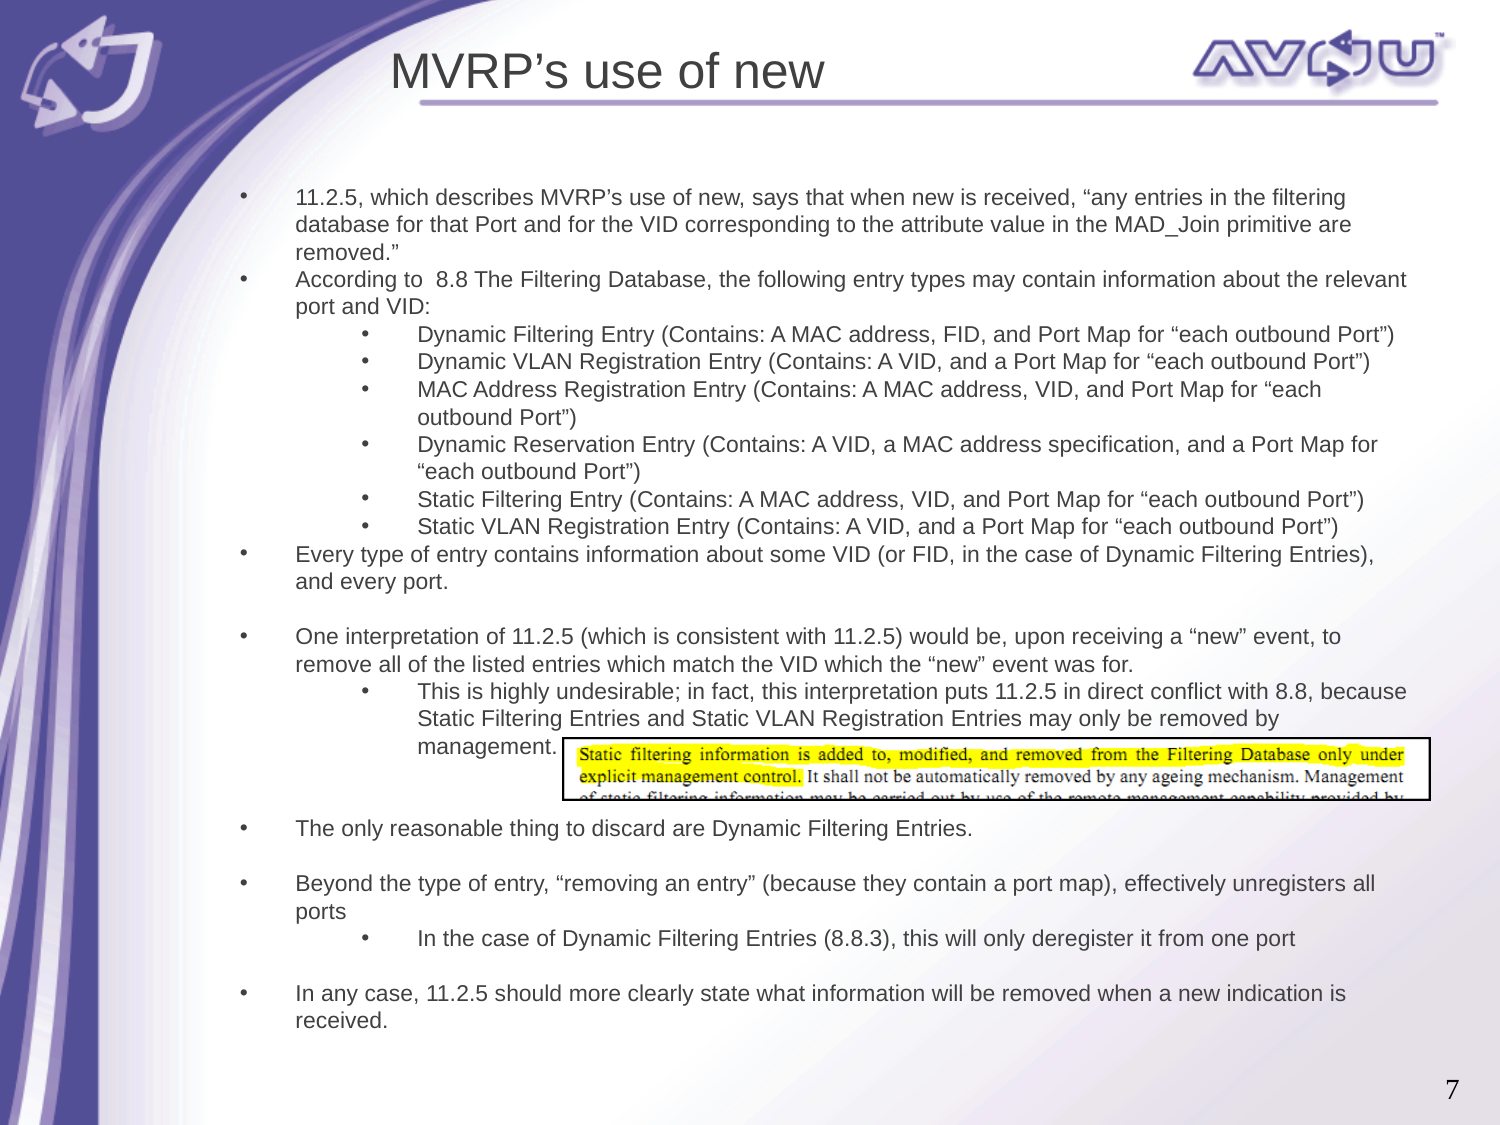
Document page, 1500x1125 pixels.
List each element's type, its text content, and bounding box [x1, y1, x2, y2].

text_box 11.2.5, which describes MVRP’s use of new, says that when new is received, “any entries in the filtering database for that Port and for the VID corresponding to the attribute value in the MAD_Join primitive are removed.” According to 8.8 The Filtering Database, the following entry types may contain information about the relevant port and VID: Dynamic Filtering Entry (Contains: A MAC address, FID, and Port Map for “each outbound Port”) Dynamic VLAN Registration Entry (Contains: A VID, and a Port Map for “each outbound Port”) MAC Address Registration Entry (Contains: A MAC address, VID, and Port Map for “each outbound Port”) Dynamic Reservation Entry (Contains: A VID, a MAC address specification, and a Port Map for “each outbound Port”) Static Filtering Entry (Contains: A MAC address, VID, and Port Map for “each outbound Port”) Static VLAN Registration Entry (Contains: A VID, and a Port Map for “each outbound Port”) Every type of entry contains information about some VID (or FID, in the case of Dynamic Filtering Entries), and every port. One interpretation of 11.2.5 (which is consistent with 11.2.5) would be, upon receiving a “new” event, to remove all of the listed entries which match the VID which the “new” event was for. This is highly undesirable; in fact, this interpretation puts 11.2.5 in direct conflict with 8.8, because Static Filtering Entries and Static VLAN Registration Entries may only be removed by management. The only reasonable thing to discard are Dynamic Filtering Entries. Beyond the type of entry, “removing an entry” (because they contain a port map), effectively unregisters all ports In the case of Dynamic Filtering Entries (8.8.3), this will only deregister it from one port In any case, 11.2.5 should more clearly state what information will be removed when a new indication is received. [224, 174, 1425, 1000]
text_box MVRP’s use of new [374, 0, 1500, 138]
slide_number 7 [1124, 1062, 1475, 1125]
picture [0, 0, 1500, 1125]
